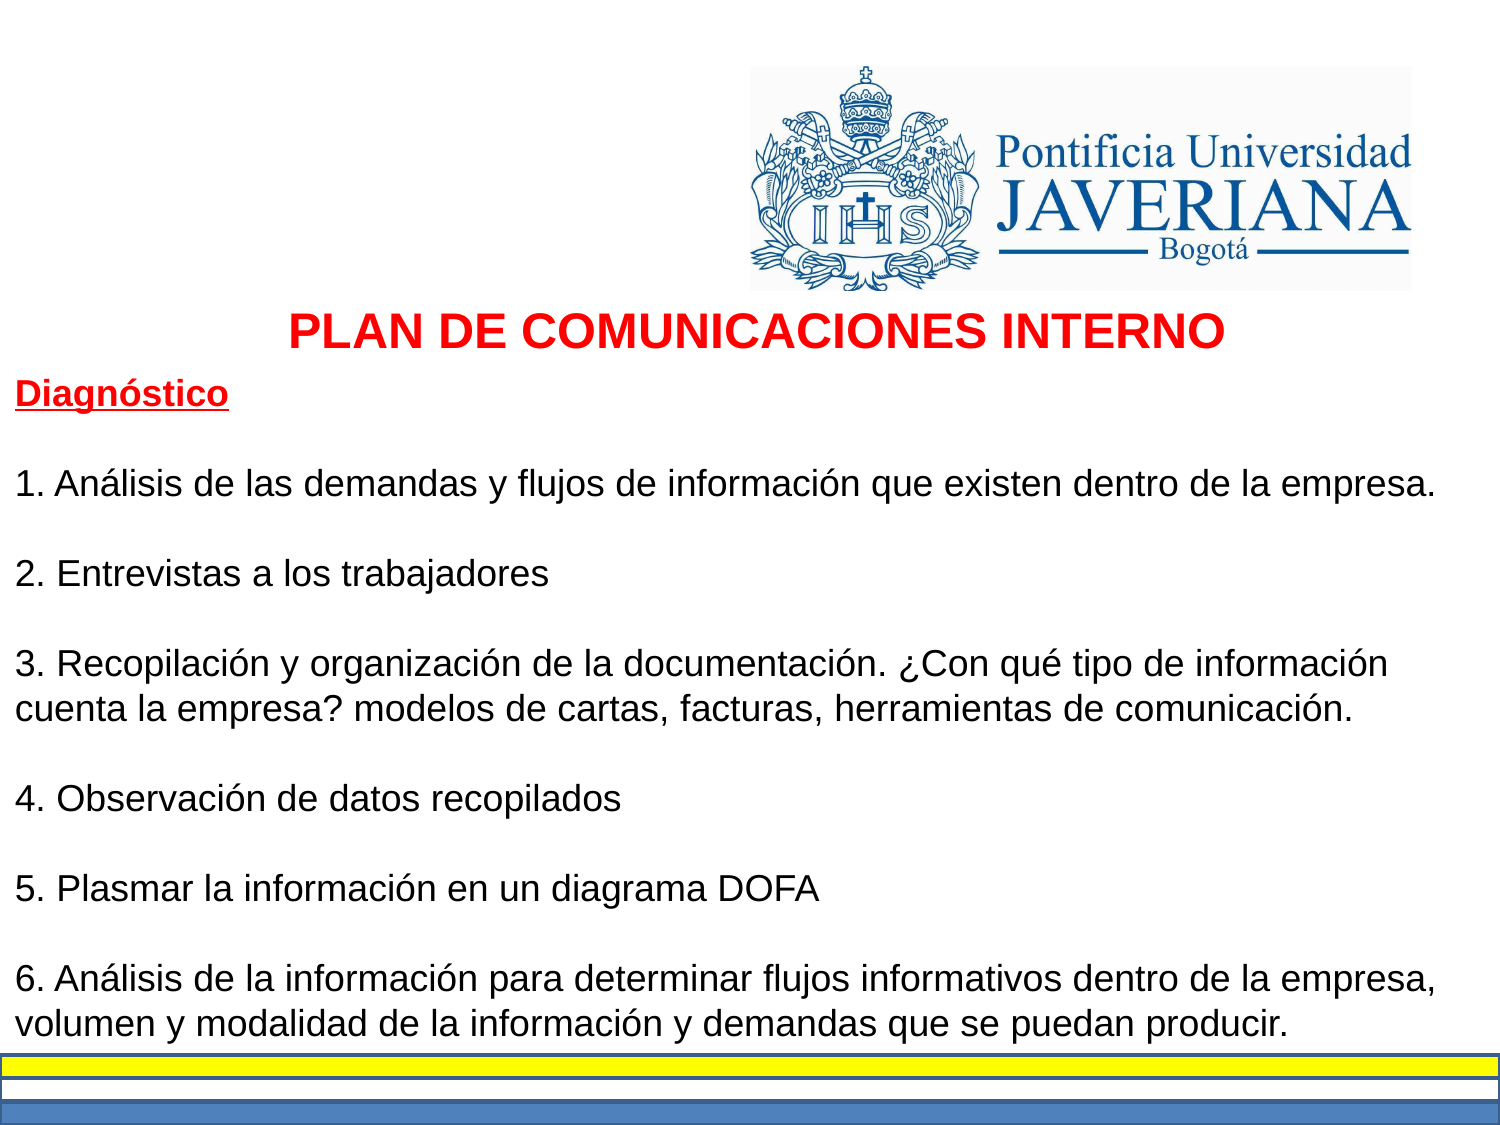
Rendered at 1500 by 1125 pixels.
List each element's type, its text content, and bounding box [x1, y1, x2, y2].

text_box [0, 1076, 1500, 1104]
text_box Diagnóstico 1. Análisis de las demandas y flujos de información que existen dentro de la empresa. 2. Entrevistas a los trabajadores 3. Recopilación y organización de la documentación. ¿Con qué tipo de información cuenta la empresa? modelos de cartas, facturas, herramientas de comunicación. 4. Observación de datos recopilados 5. Plasmar la información en un diagrama DOFA 6. Análisis de la información para determinar flujos informativos dentro de la empresa, volumen y modalidad de la información y demandas que se puedan producir. [0, 361, 1500, 1052]
text_box PLAN DE COMUNICACIONES INTERNO [206, 290, 1309, 361]
text_box [0, 1053, 1500, 1076]
picture [749, 66, 1412, 291]
text_box [0, 1104, 1500, 1125]
